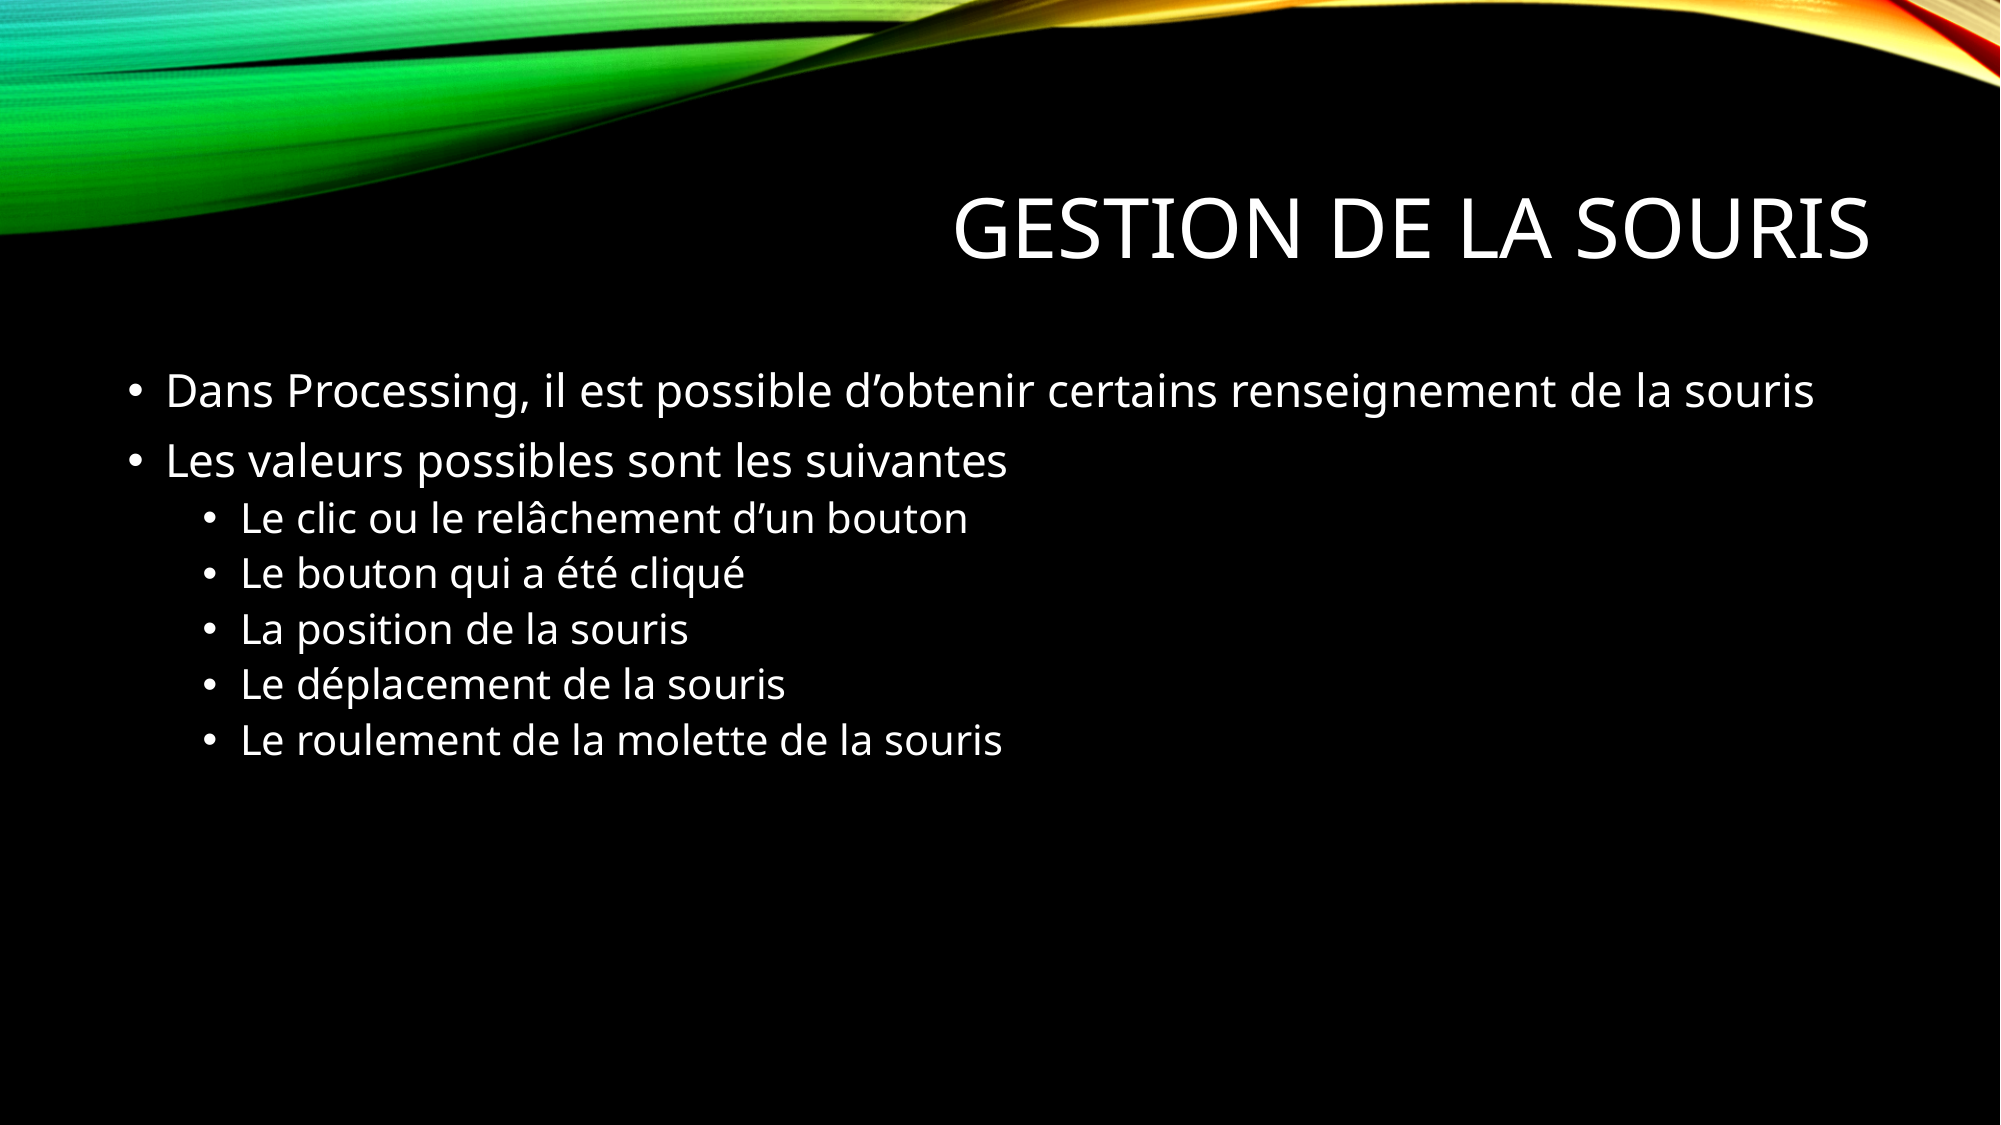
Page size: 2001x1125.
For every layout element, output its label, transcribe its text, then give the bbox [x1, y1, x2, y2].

title Gestion de la souris [474, 125, 1888, 338]
picture [0, 0, 2000, 237]
list Dans Processing, il est possible d’obtenir certains renseignement de la souris Les valeurs possibles sont les suivantes Le clic ou le relâchement d’un bouton Le bouton qui a été cliqué La position de la souris Le déplacement de la souris Le roulement de la molette de la souris [112, 360, 1888, 1021]
